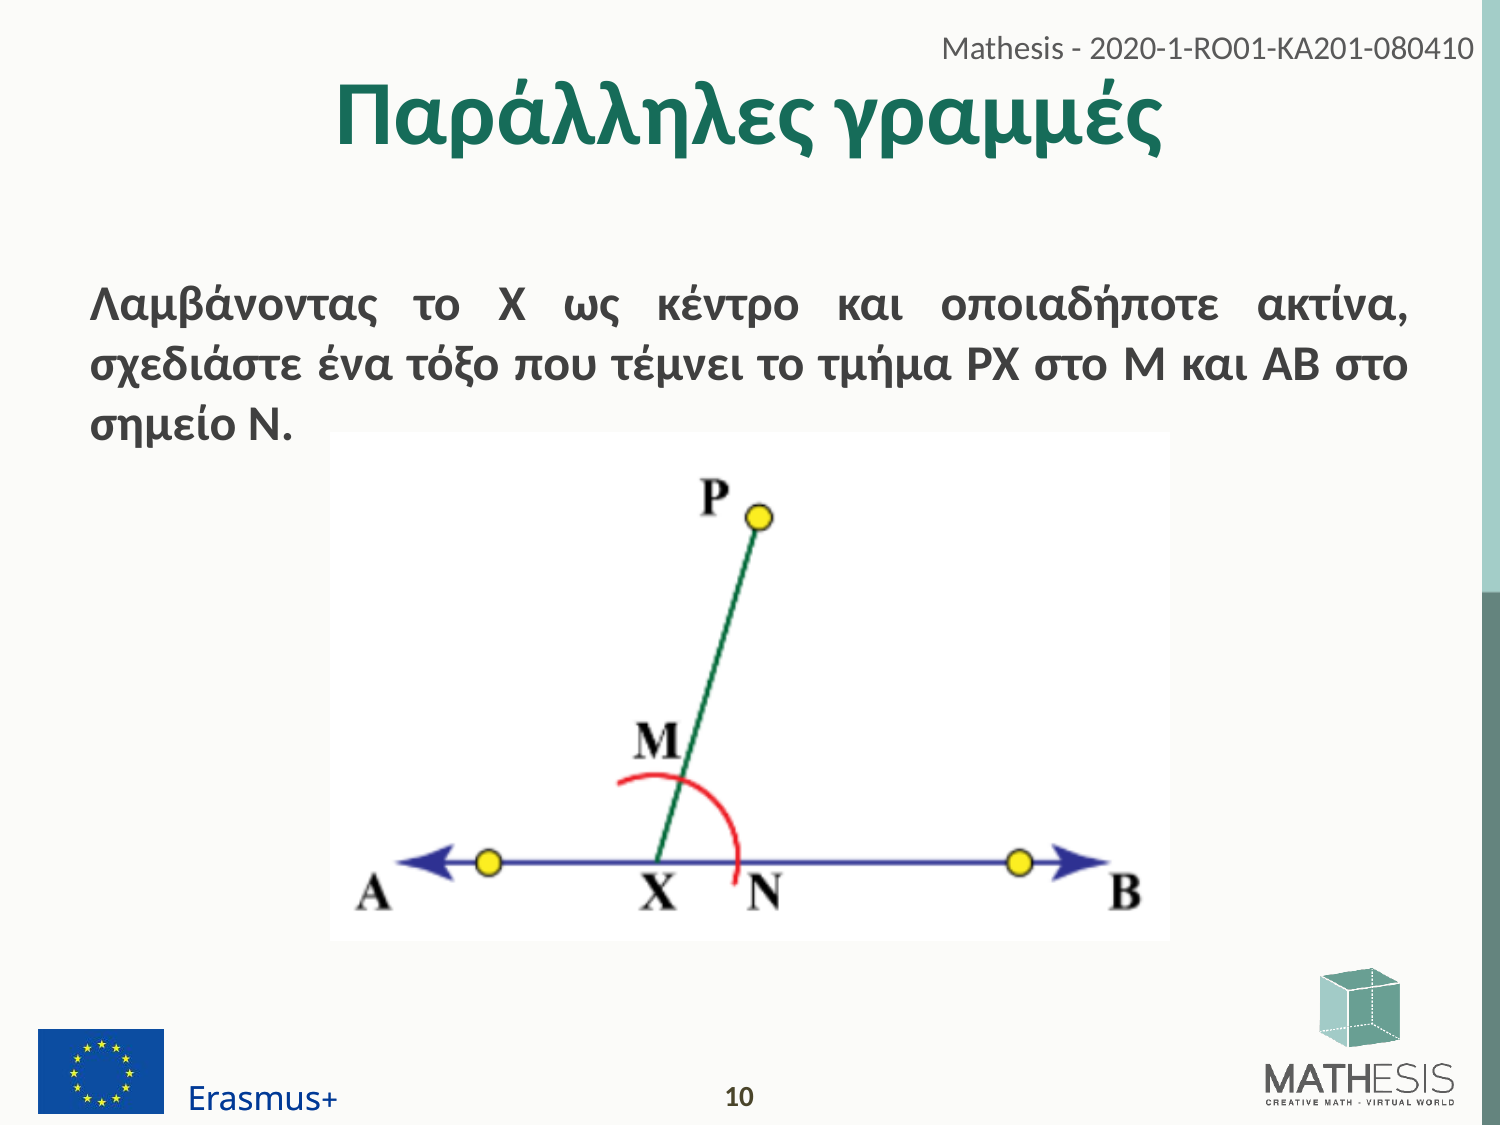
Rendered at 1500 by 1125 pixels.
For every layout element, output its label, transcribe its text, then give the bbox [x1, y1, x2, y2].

list Λαμβάνοντας το Χ ως κέντρο και οποιαδήποτε ακτίνα, σχεδιάστε ένα τόξο που τέμνει το τμήμα PX στο M και AB στο σημείο N. [75, 262, 1425, 1005]
title Παράλληλες γραμμές [75, 45, 1425, 233]
picture [38, 1029, 164, 1114]
picture [330, 432, 1170, 941]
